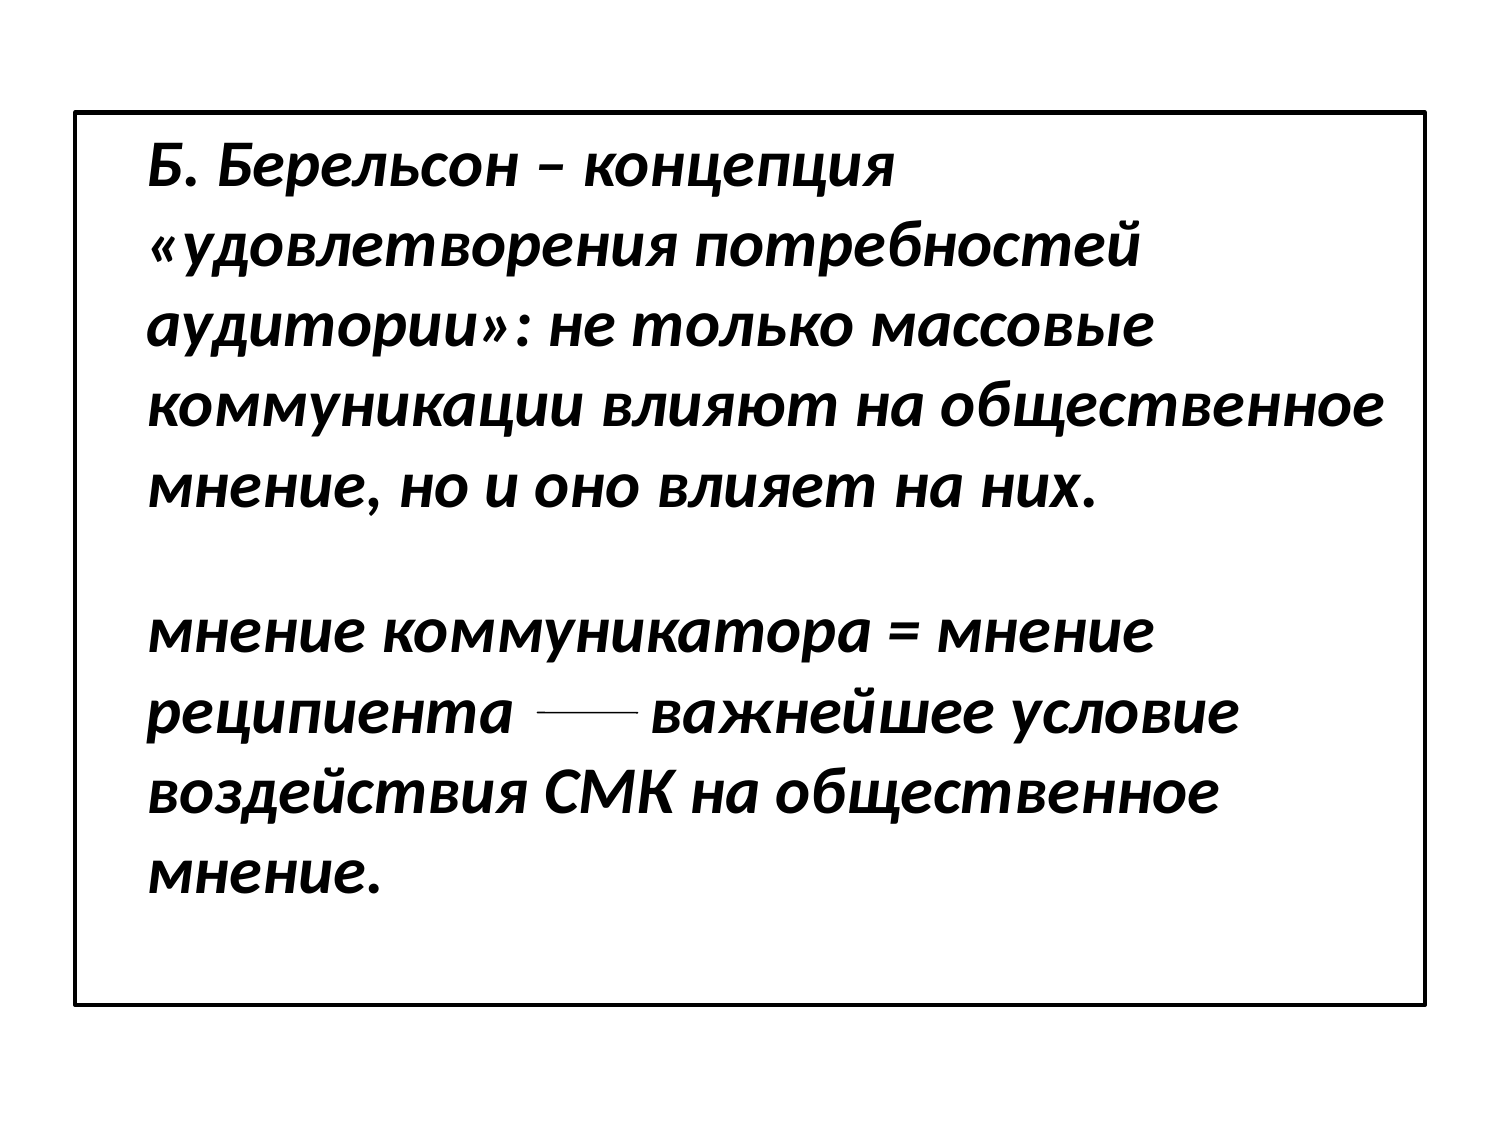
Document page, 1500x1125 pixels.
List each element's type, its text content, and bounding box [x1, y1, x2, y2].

list Б. Берельсон – концепция «удовлетворения потребностей аудитории»: не только массовые коммуникации влияют на общественное мнение, но и оно влияет на них. мнение коммуникатора = мнение реципиента важнейшее условие воздействия СМК на общественное мнение. [73, 110, 1427, 1007]
